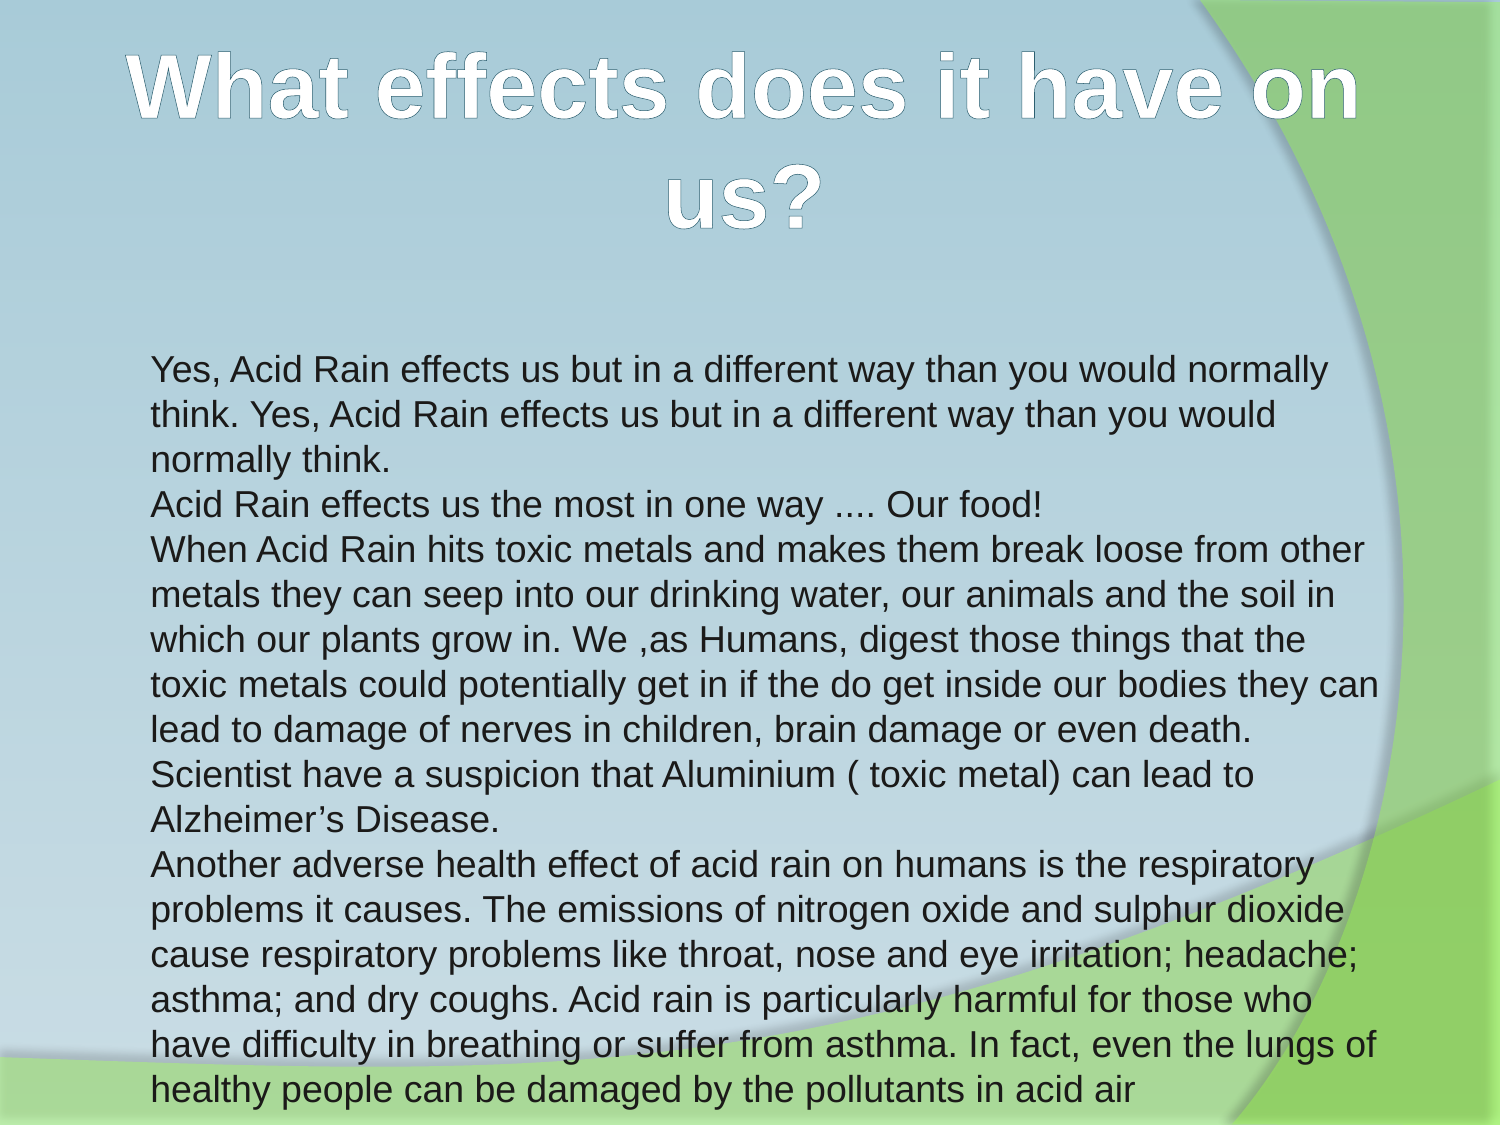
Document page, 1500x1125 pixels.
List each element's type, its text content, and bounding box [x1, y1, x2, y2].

text_box What effects does it have on us? [29, 19, 1459, 254]
text_box Yes, Acid Rain effects us but in a different way than you would normally think. Yes, Acid Rain effects us but in a different way than you would normally think. Acid Rain effects us the most in one way .... Our food! When Acid Rain hits toxic metals and makes them break loose from other metals they can seep into our drinking water, our animals and the soil in which our plants grow in. We ,as Humans, digest those things that the toxic metals could potentially get in if the do get inside our bodies they can lead to damage of nerves in children, brain damage or even death. Scientist have a suspicion that Aluminium ( toxic metal) can lead to Alzheimer’s Disease. Another adverse health effect of acid rain on humans is the respiratory problems it causes. The emissions of nitrogen oxide and sulphur dioxide cause respiratory problems like throat, nose and eye irritation; headache; asthma; and dry coughs. Acid rain is particularly harmful for those who have difficulty in breathing or suffer from asthma. In fact, even the lungs of healthy people can be damaged by the pollutants in acid air [135, 338, 1400, 1125]
